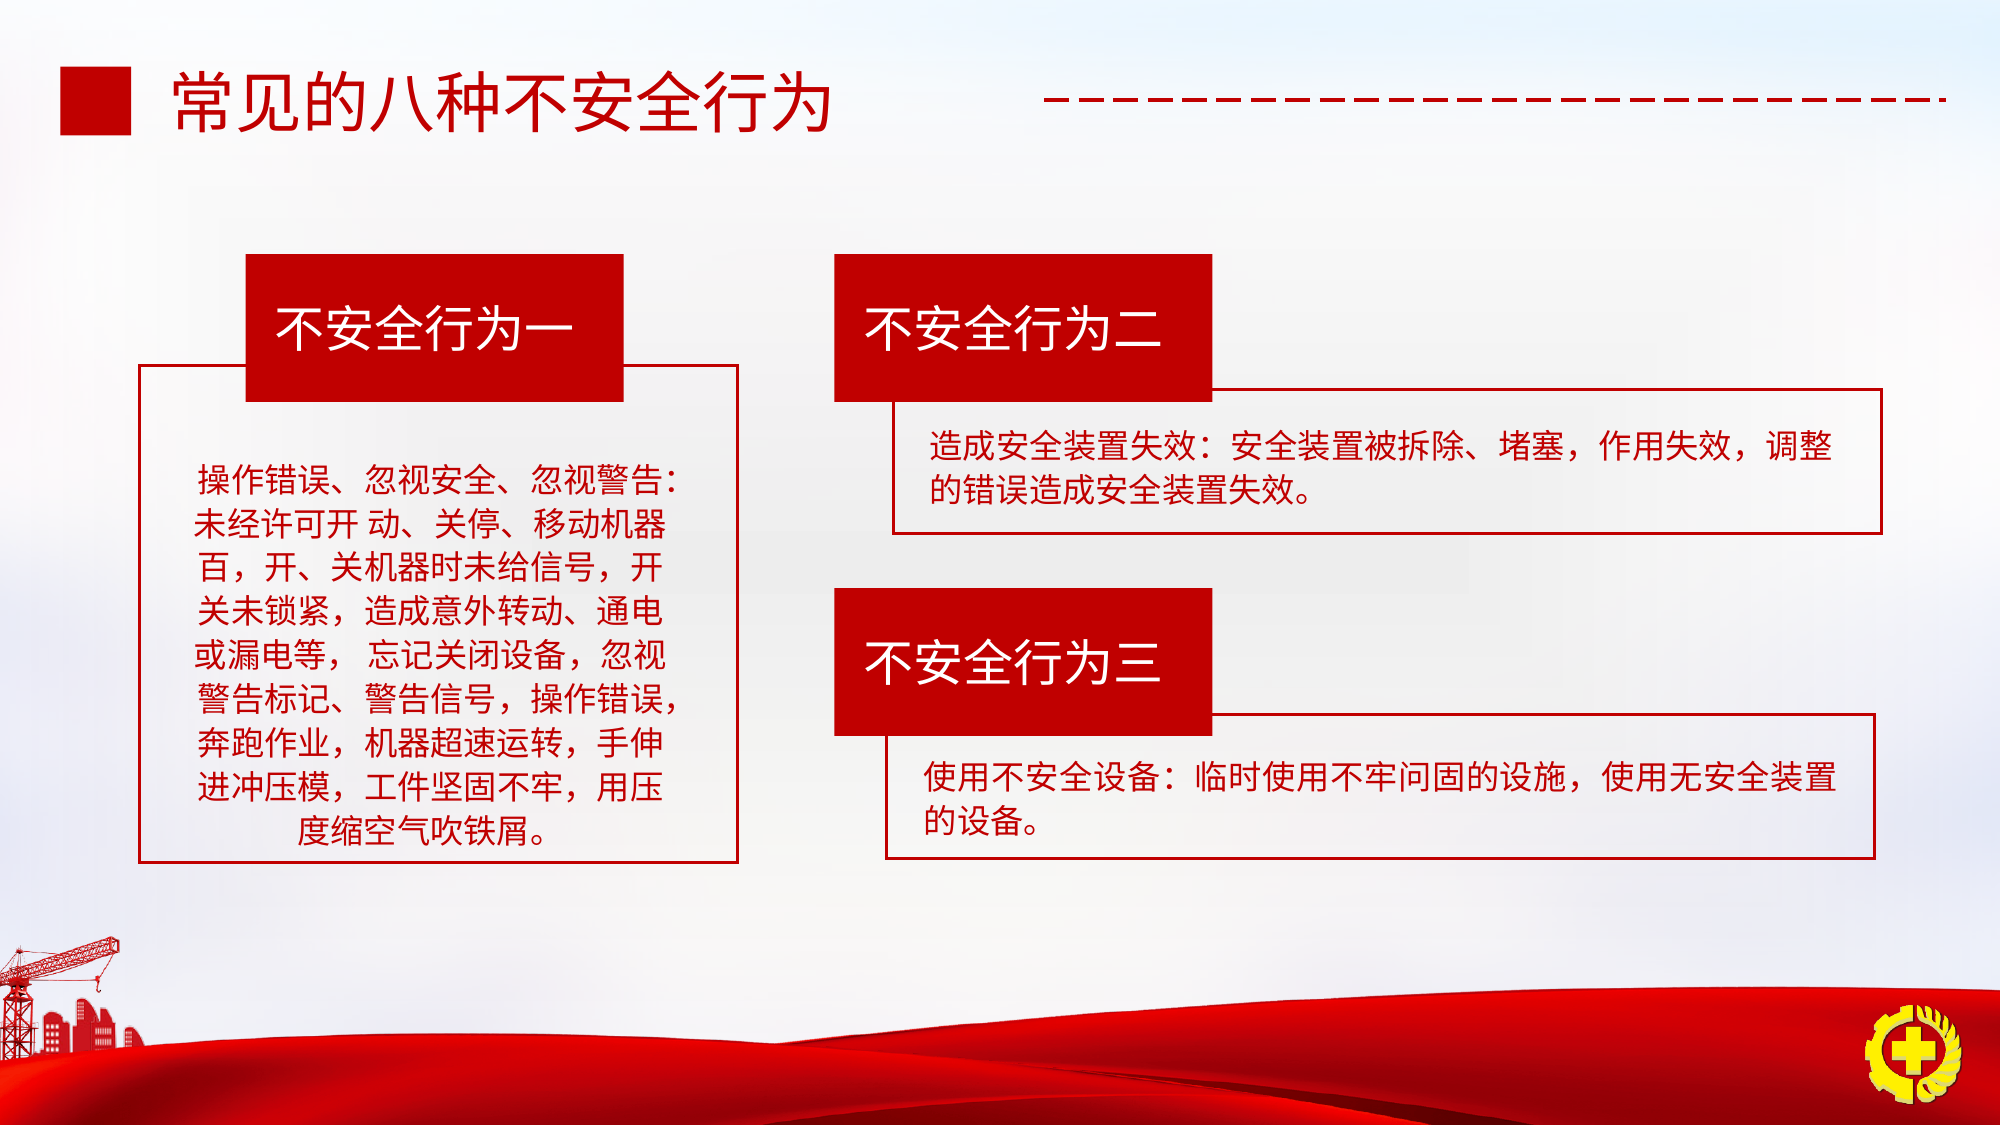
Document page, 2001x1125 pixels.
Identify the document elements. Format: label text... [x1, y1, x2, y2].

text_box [139, 254, 738, 863]
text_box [834, 588, 1875, 859]
text_box [59, 66, 132, 136]
picture [0, 890, 2001, 1125]
text_box 常见的八种不安全行为 [154, 53, 998, 148]
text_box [834, 254, 1882, 534]
